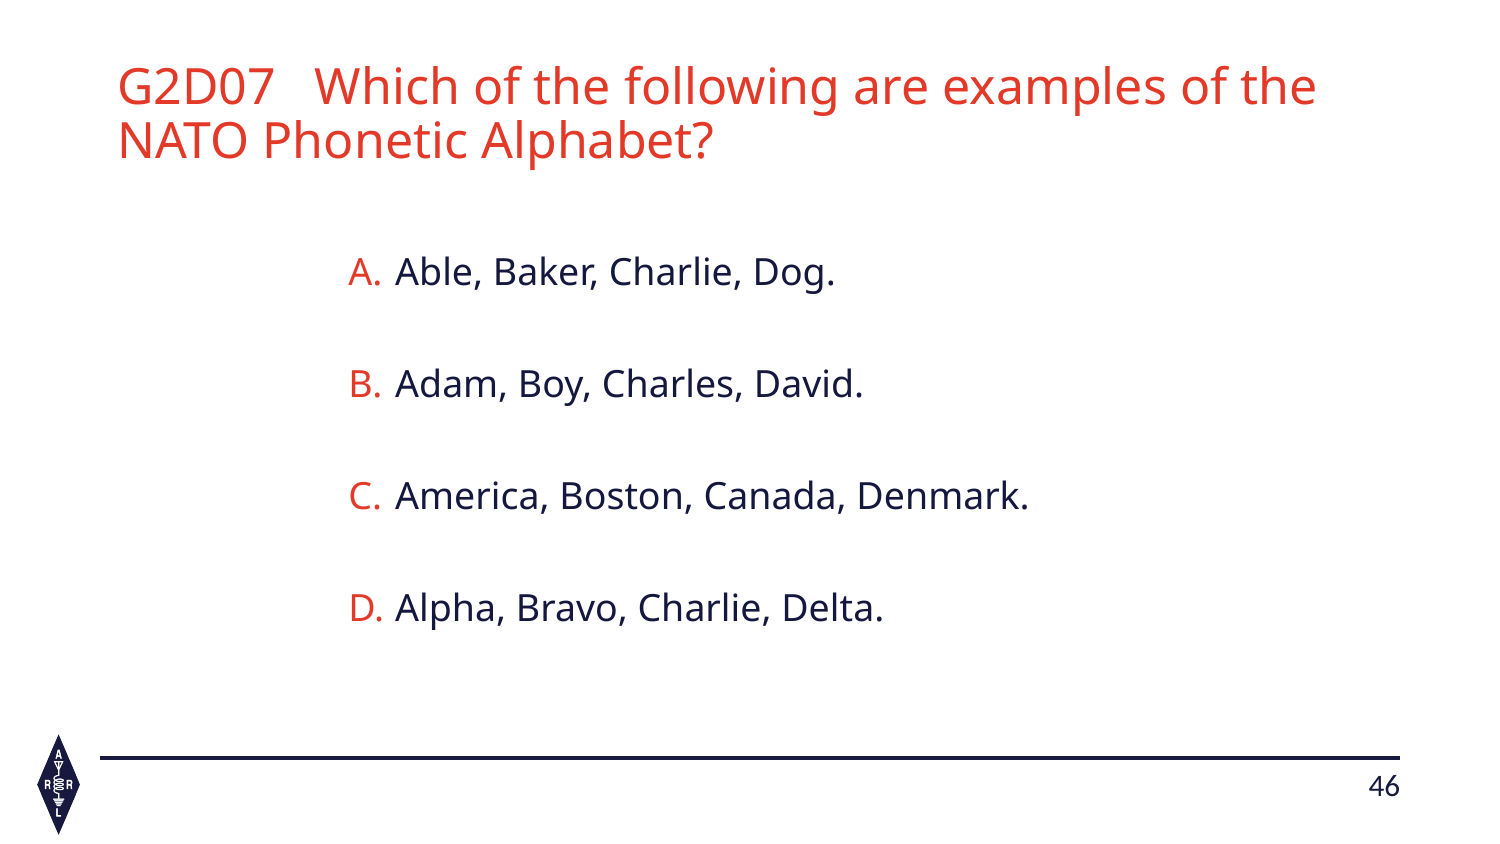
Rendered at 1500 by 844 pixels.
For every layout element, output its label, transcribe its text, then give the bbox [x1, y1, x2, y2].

slide_number 46 [1302, 761, 1400, 807]
title G2D07 Which of the following are examples of the NATO Phonetic Alphabet? [117, 55, 1383, 195]
list Able, Baker, Charlie, Dog. Adam, Boy, Charles, David. America, Boston, Canada, Denmark. Alpha, Bravo, Charlie, Delta. [348, 246, 1152, 710]
picture [37, 734, 80, 835]
